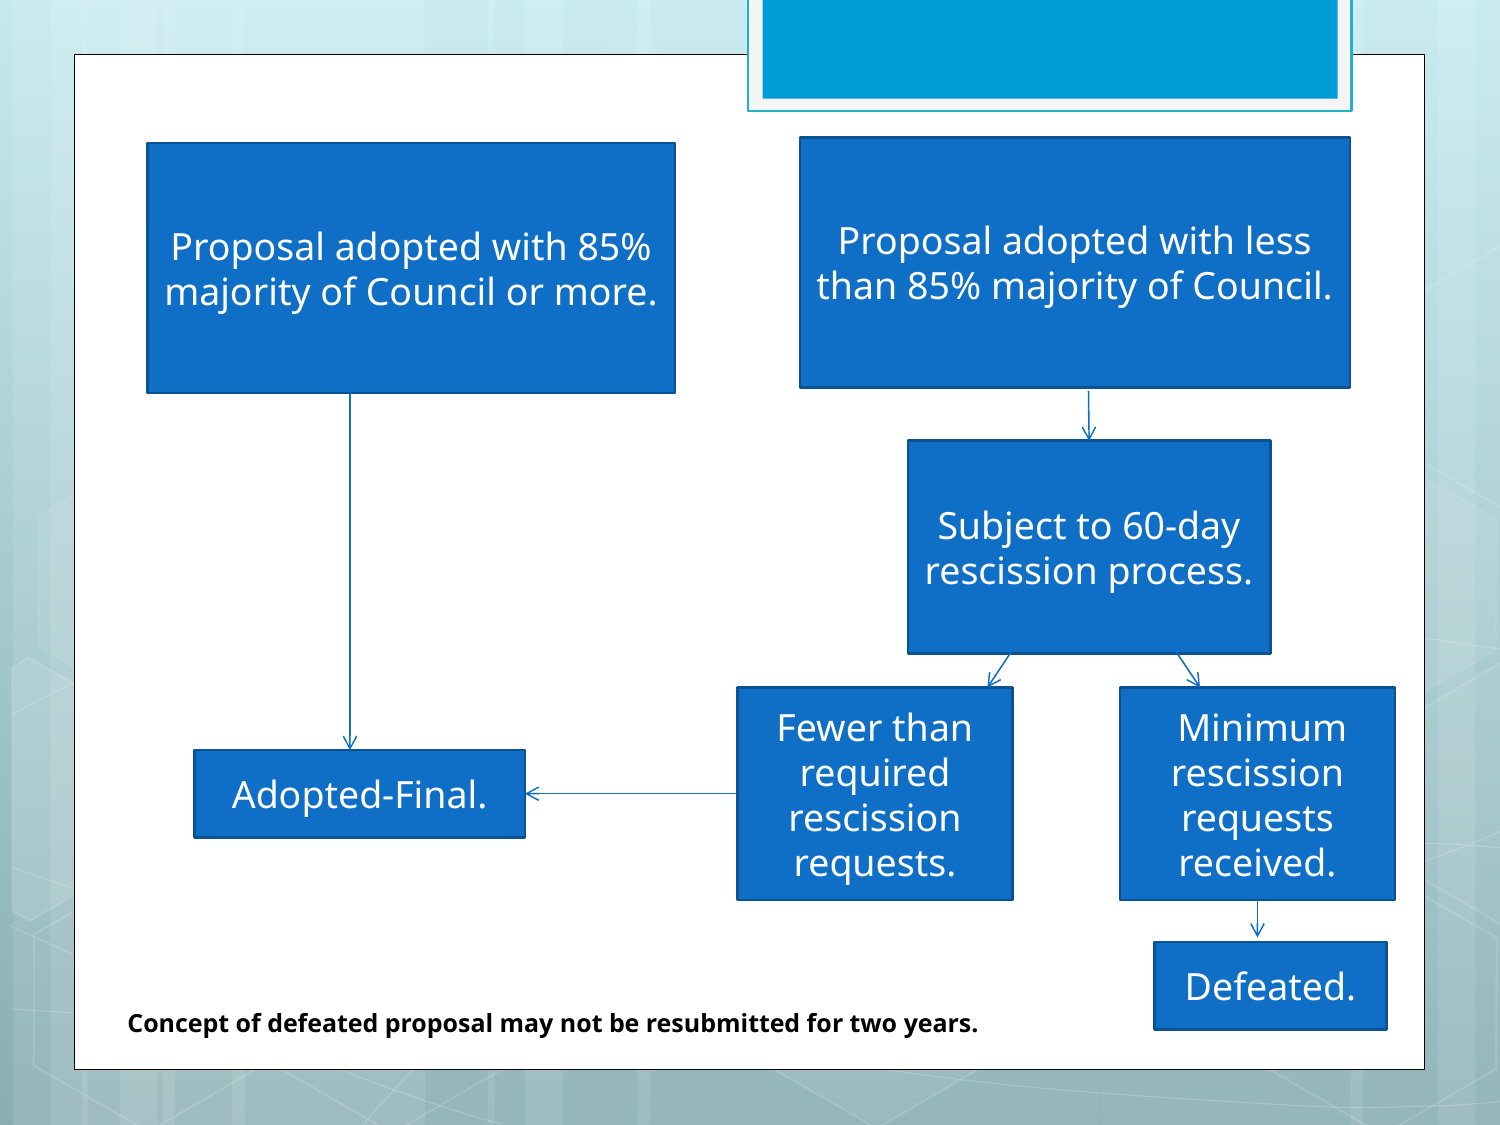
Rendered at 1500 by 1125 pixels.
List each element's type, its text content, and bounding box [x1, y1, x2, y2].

text_box Proposal adopted with 85% majority of Council or more. [146, 142, 676, 394]
text_box Proposal adopted with less than 85% majority of Council. [799, 136, 1351, 389]
text_box Minimum rescission requests received. [1119, 686, 1396, 901]
text_box Subject to 60-day rescission process. [907, 439, 1272, 655]
text_box Concept of defeated proposal may not be resubmitted for two years. [112, 999, 1013, 1045]
text_box Fewer than required rescission requests. [736, 686, 1014, 901]
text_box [987, 649, 1013, 688]
text_box Adopted-Final. [193, 749, 526, 839]
text_box Defeated. [1153, 941, 1388, 1031]
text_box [1174, 649, 1201, 688]
